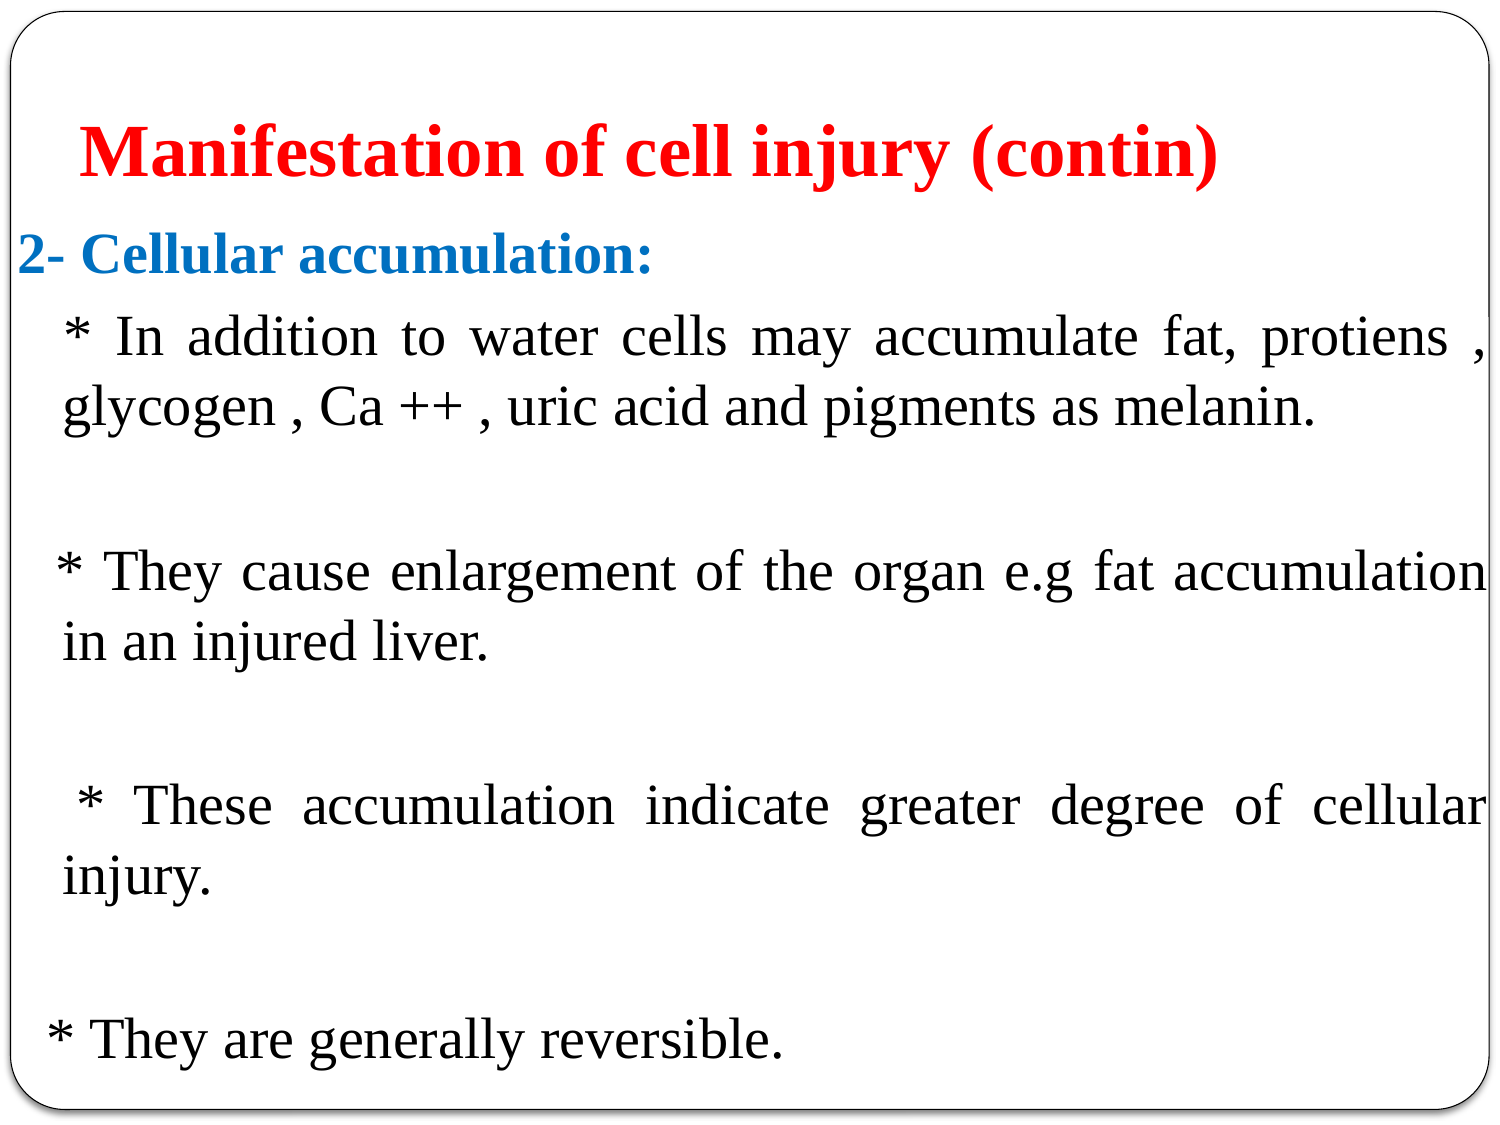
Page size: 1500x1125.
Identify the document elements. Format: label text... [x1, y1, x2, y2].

list 2- Cellular accumulation: * In addition to water cells may accumulate fat, protiens , glycogen , Ca ++ , uric acid and pigments as melanin. * They cause enlargement of the organ e.g fat accumulation in an injured liver. * These accumulation indicate greater degree of cellular injury. * They are generally reversible. [2, 208, 1500, 1066]
title Manifestation of cell injury (contin) [64, 42, 1415, 207]
